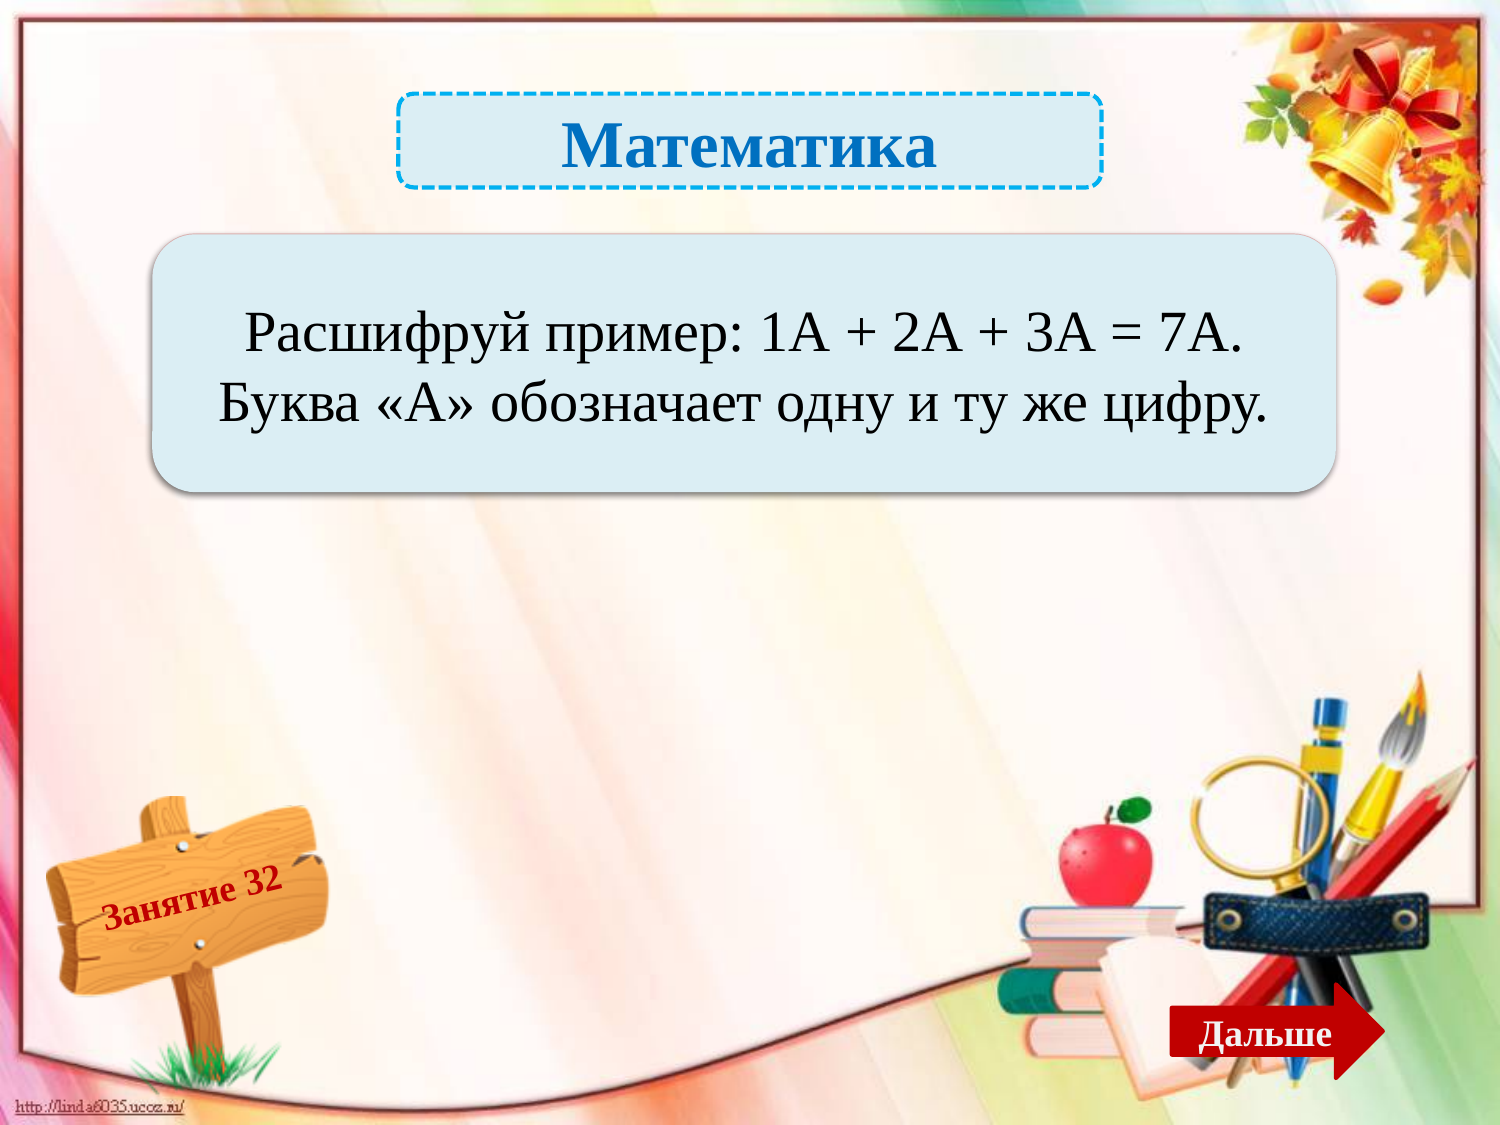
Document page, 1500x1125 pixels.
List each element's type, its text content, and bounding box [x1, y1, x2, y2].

text_box Дальше [1169, 982, 1385, 1081]
picture [0, 0, 1500, 1125]
text_box Математика [396, 91, 1104, 190]
text_box [150, 232, 1338, 495]
